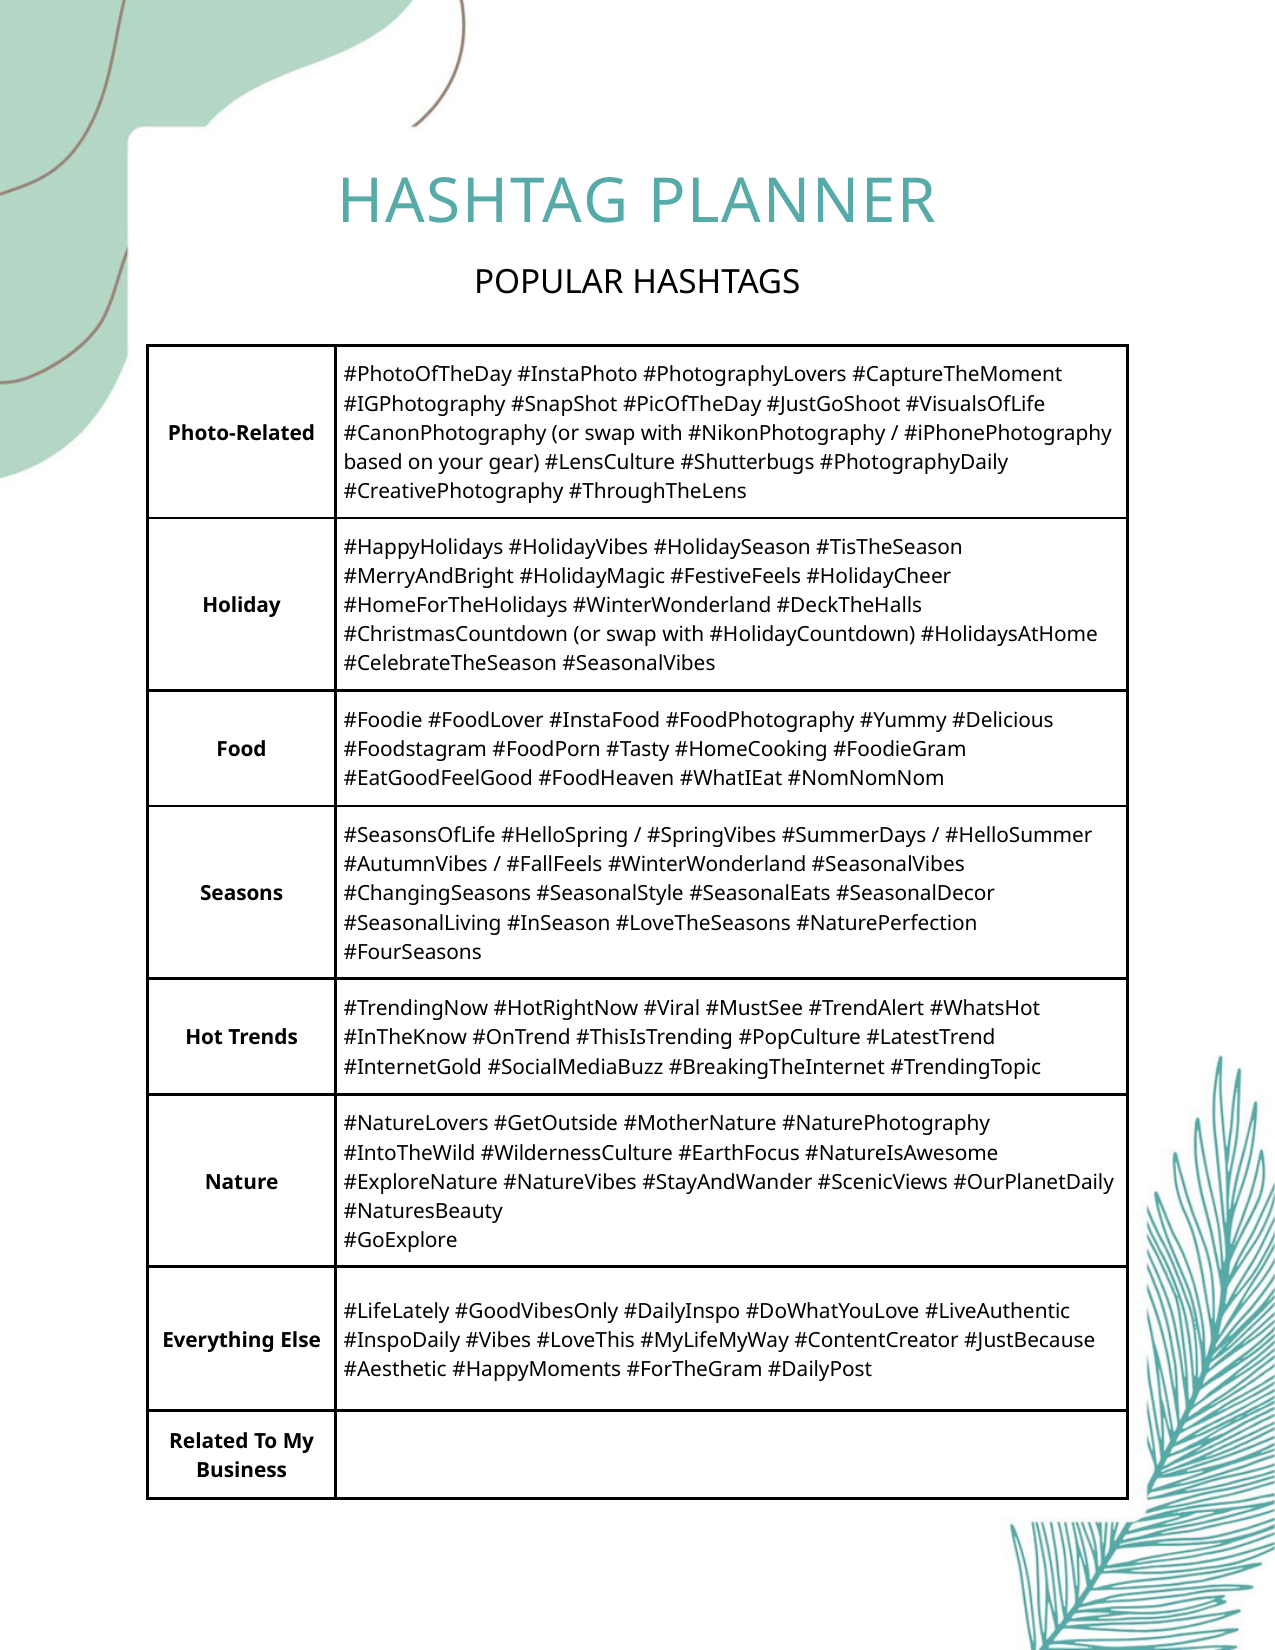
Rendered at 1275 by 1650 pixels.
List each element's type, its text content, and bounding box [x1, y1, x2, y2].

table_cell Everything Else [149, 1268, 334, 1409]
table_cell #SeasonsOfLife #HelloSpring / #SpringVibes #SummerDays / #HelloSummer #AutumnVibes / #FallFeels #WinterWonderland #SeasonalVibes #ChangingSeasons #SeasonalStyle #SeasonalEats #SeasonalDecor #SeasonalLiving #InSeason #LoveTheSeasons #NaturePerfection #FourSeasons [337, 807, 1126, 977]
table_cell Hot Trends [149, 980, 334, 1093]
text_box HASHTAG PLANNER [127, 173, 1148, 235]
table_cell #LifeLately #GoodVibesOnly #DailyInspo #DoWhatYouLove #LiveAuthentic #InspoDaily #Vibes #LoveThis #MyLifeMyWay #ContentCreator #JustBecause #Aesthetic #HappyMoments #ForTheGram #DailyPost [337, 1268, 1126, 1409]
table_cell #TrendingNow #HotRightNow #Viral #MustSee #TrendAlert #WhatsHot #InTheKnow #OnTrend #ThisIsTrending #PopCulture #LatestTrend #InternetGold #SocialMediaBuzz #BreakingTheInternet #TrendingTopic [337, 980, 1126, 1093]
text_box POPULAR HASHTAGS [127, 253, 1148, 301]
table_cell Food [149, 692, 334, 805]
table_cell Nature [149, 1096, 334, 1265]
table_cell [337, 1412, 1126, 1497]
text_box [0, 0, 1275, 1650]
table_cell #Foodie #FoodLover #InstaFood #FoodPhotography #Yummy #Delicious #Foodstagram #FoodPorn #Tasty #HomeCooking #FoodieGram #EatGoodFeelGood #FoodHeaven #WhatIEat #NomNomNom [337, 692, 1126, 805]
table_cell Related To My Business [149, 1412, 334, 1497]
table_header #PhotoOfTheDay #InstaPhoto #PhotographyLovers #CaptureTheMoment #IGPhotography #SnapShot #PicOfTheDay #JustGoShoot #VisualsOfLife #CanonPhotography (or swap with #NikonPhotography / #iPhonePhotography based on your gear) #LensCulture #Shutterbugs #PhotographyDaily #CreativePhotography #ThroughTheLens [337, 347, 1126, 517]
table_cell Holiday [149, 519, 334, 689]
table_cell #HappyHolidays #HolidayVibes #HolidaySeason #TisTheSeason #MerryAndBright #HolidayMagic #FestiveFeels #HolidayCheer #HomeForTheHolidays #WinterWonderland #DeckTheHalls #ChristmasCountdown (or swap with #HolidayCountdown) #HolidaysAtHome #CelebrateTheSeason #SeasonalVibes [337, 519, 1126, 689]
table_cell Seasons [149, 807, 334, 977]
table_cell #NatureLovers #GetOutside #MotherNature #NaturePhotography #IntoTheWild #WildernessCulture #EarthFocus #NatureIsAwesome #ExploreNature #NatureVibes #StayAndWander #ScenicViews #OurPlanetDaily #NaturesBeauty #GoExplore [337, 1096, 1126, 1265]
table_header Photo-Related [149, 347, 334, 517]
